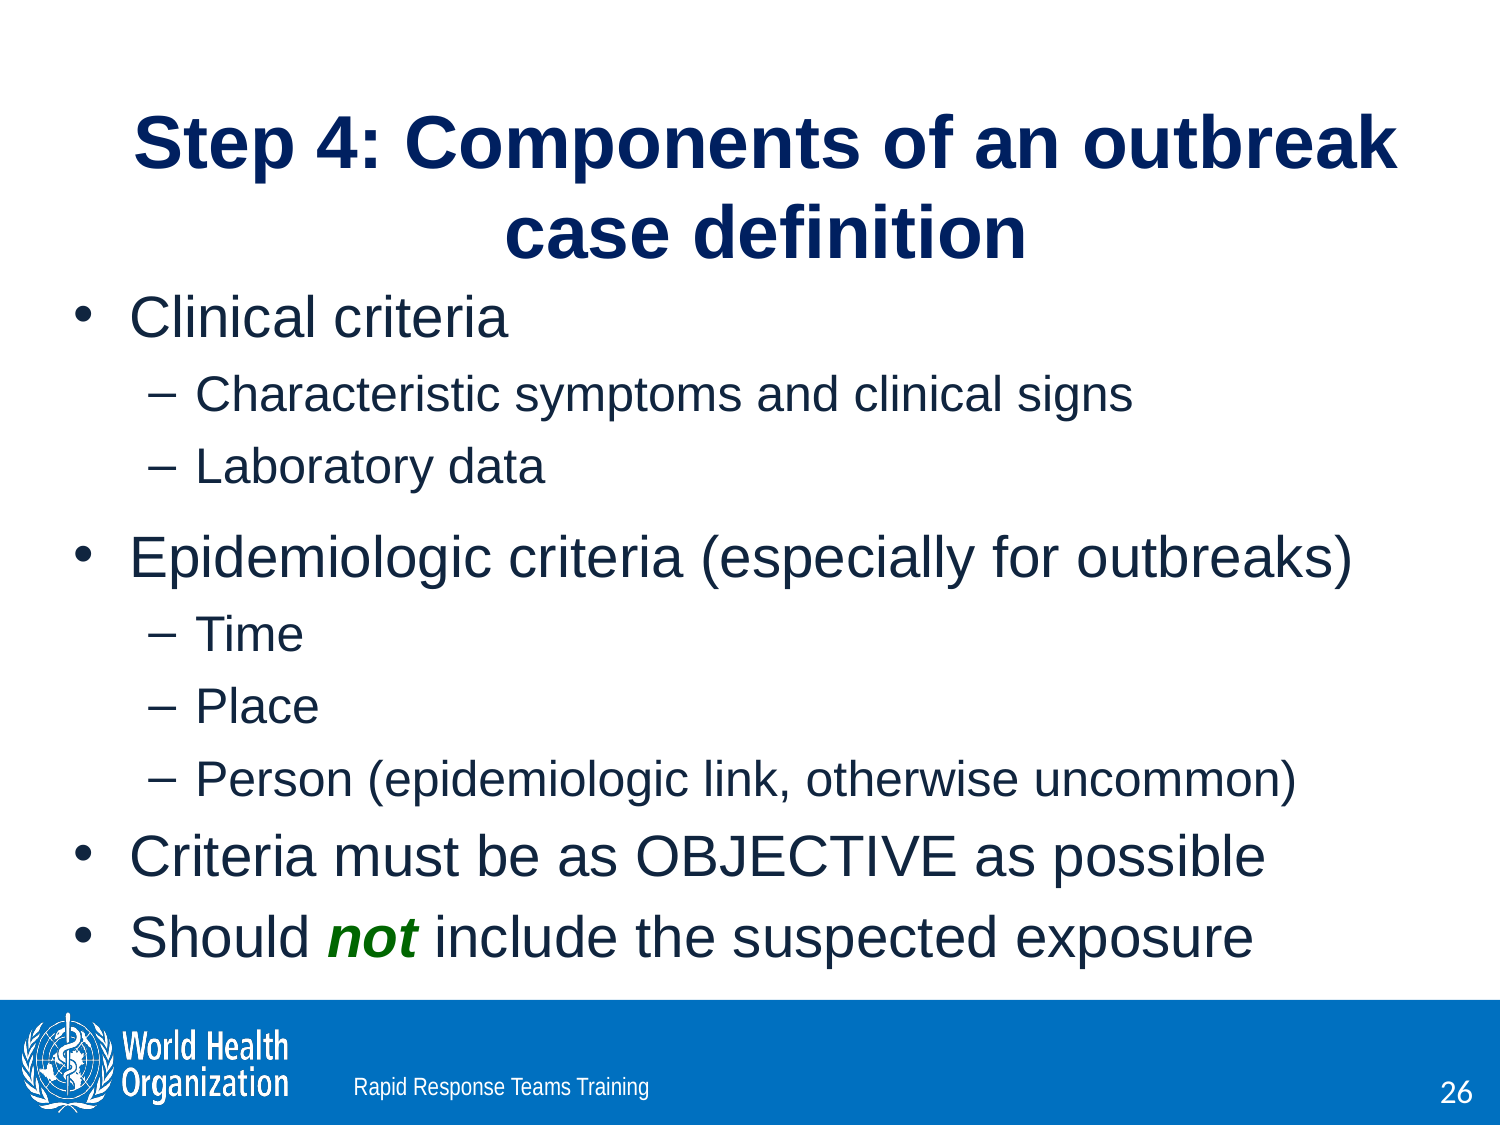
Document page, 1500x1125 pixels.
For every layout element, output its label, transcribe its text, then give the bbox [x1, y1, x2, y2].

picture [21, 1012, 288, 1113]
text_box Step 4: Components of an outbreak case definition [34, 86, 1499, 197]
text_box Clinical criteria Characteristic symptoms and clinical signs Laboratory data Epidemiologic criteria (especially for outbreaks) Time Place Person (epidemiologic link, otherwise uncommon) Criteria must be as OBJECTIVE as possible Should not include the suspected exposure [58, 271, 1500, 1059]
